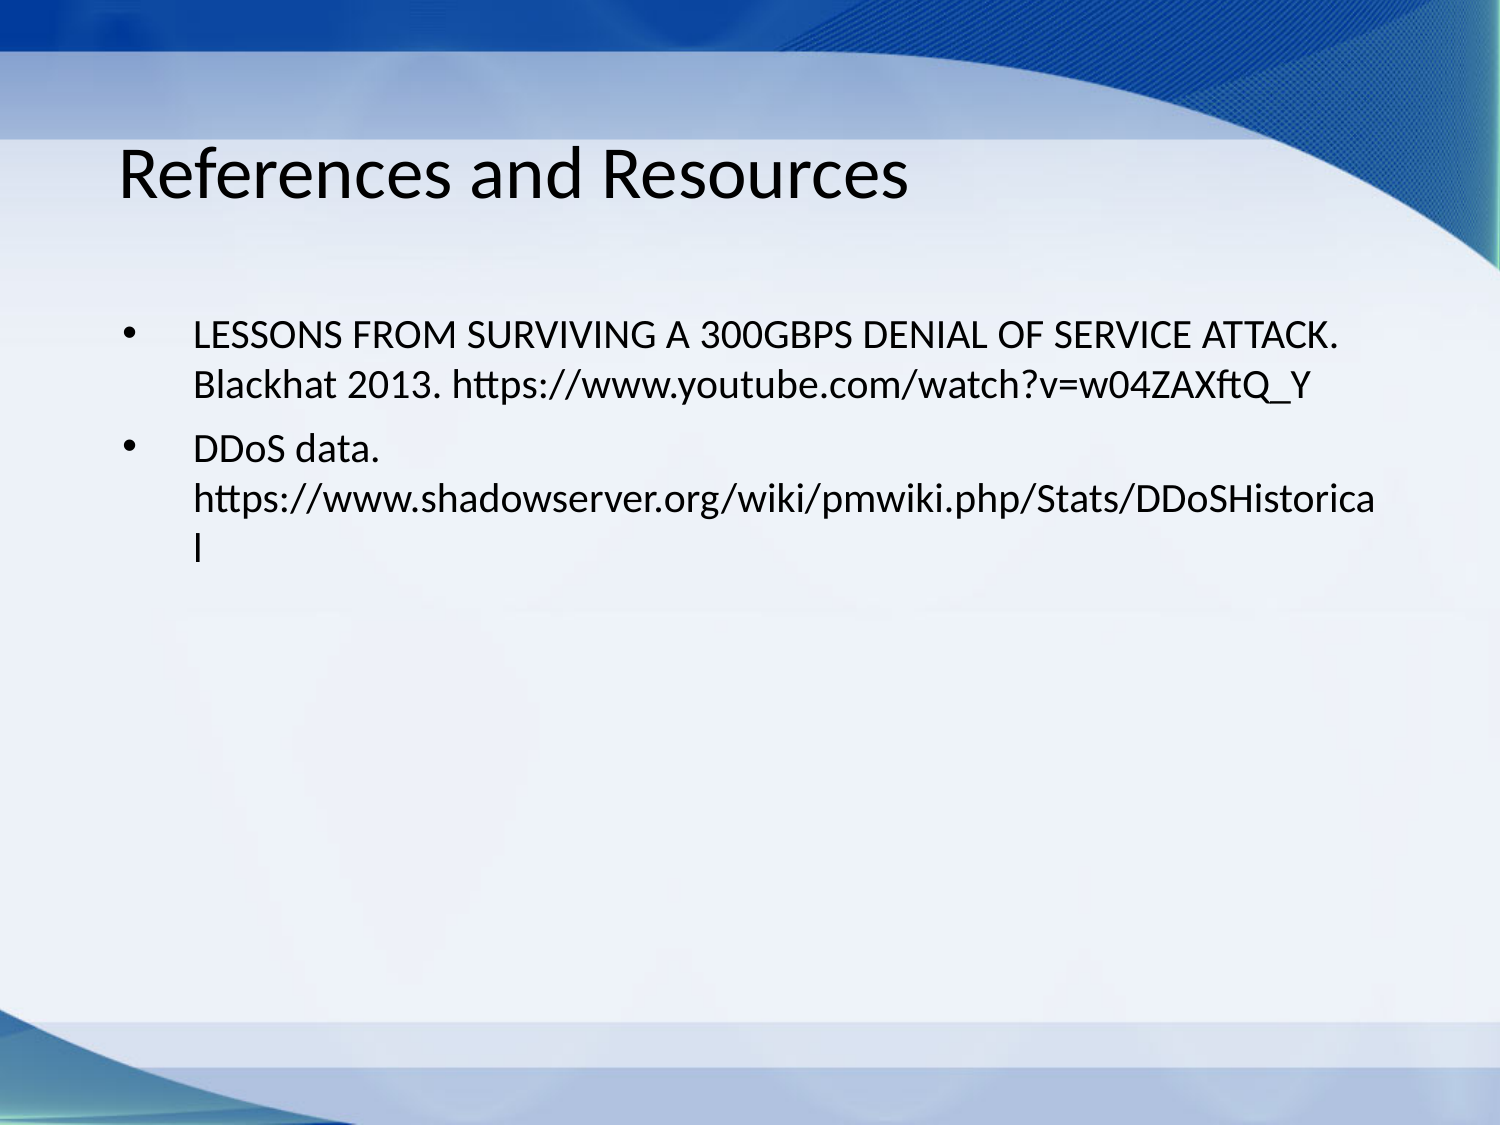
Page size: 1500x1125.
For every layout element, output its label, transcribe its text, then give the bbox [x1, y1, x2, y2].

list LESSONS FROM SURVIVING A 300GBPS DENIAL OF SERVICE ATTACK. Blackhat 2013. https://www.youtube.com/watch?v=w04ZAXftQ_Y DDoS data. https://www.shadowserver.org/wiki/pmwiki.php/Stats/DDoSHistorical [103, 299, 1397, 1014]
title References and Resources [103, 59, 1397, 278]
picture [0, 0, 1500, 1125]
